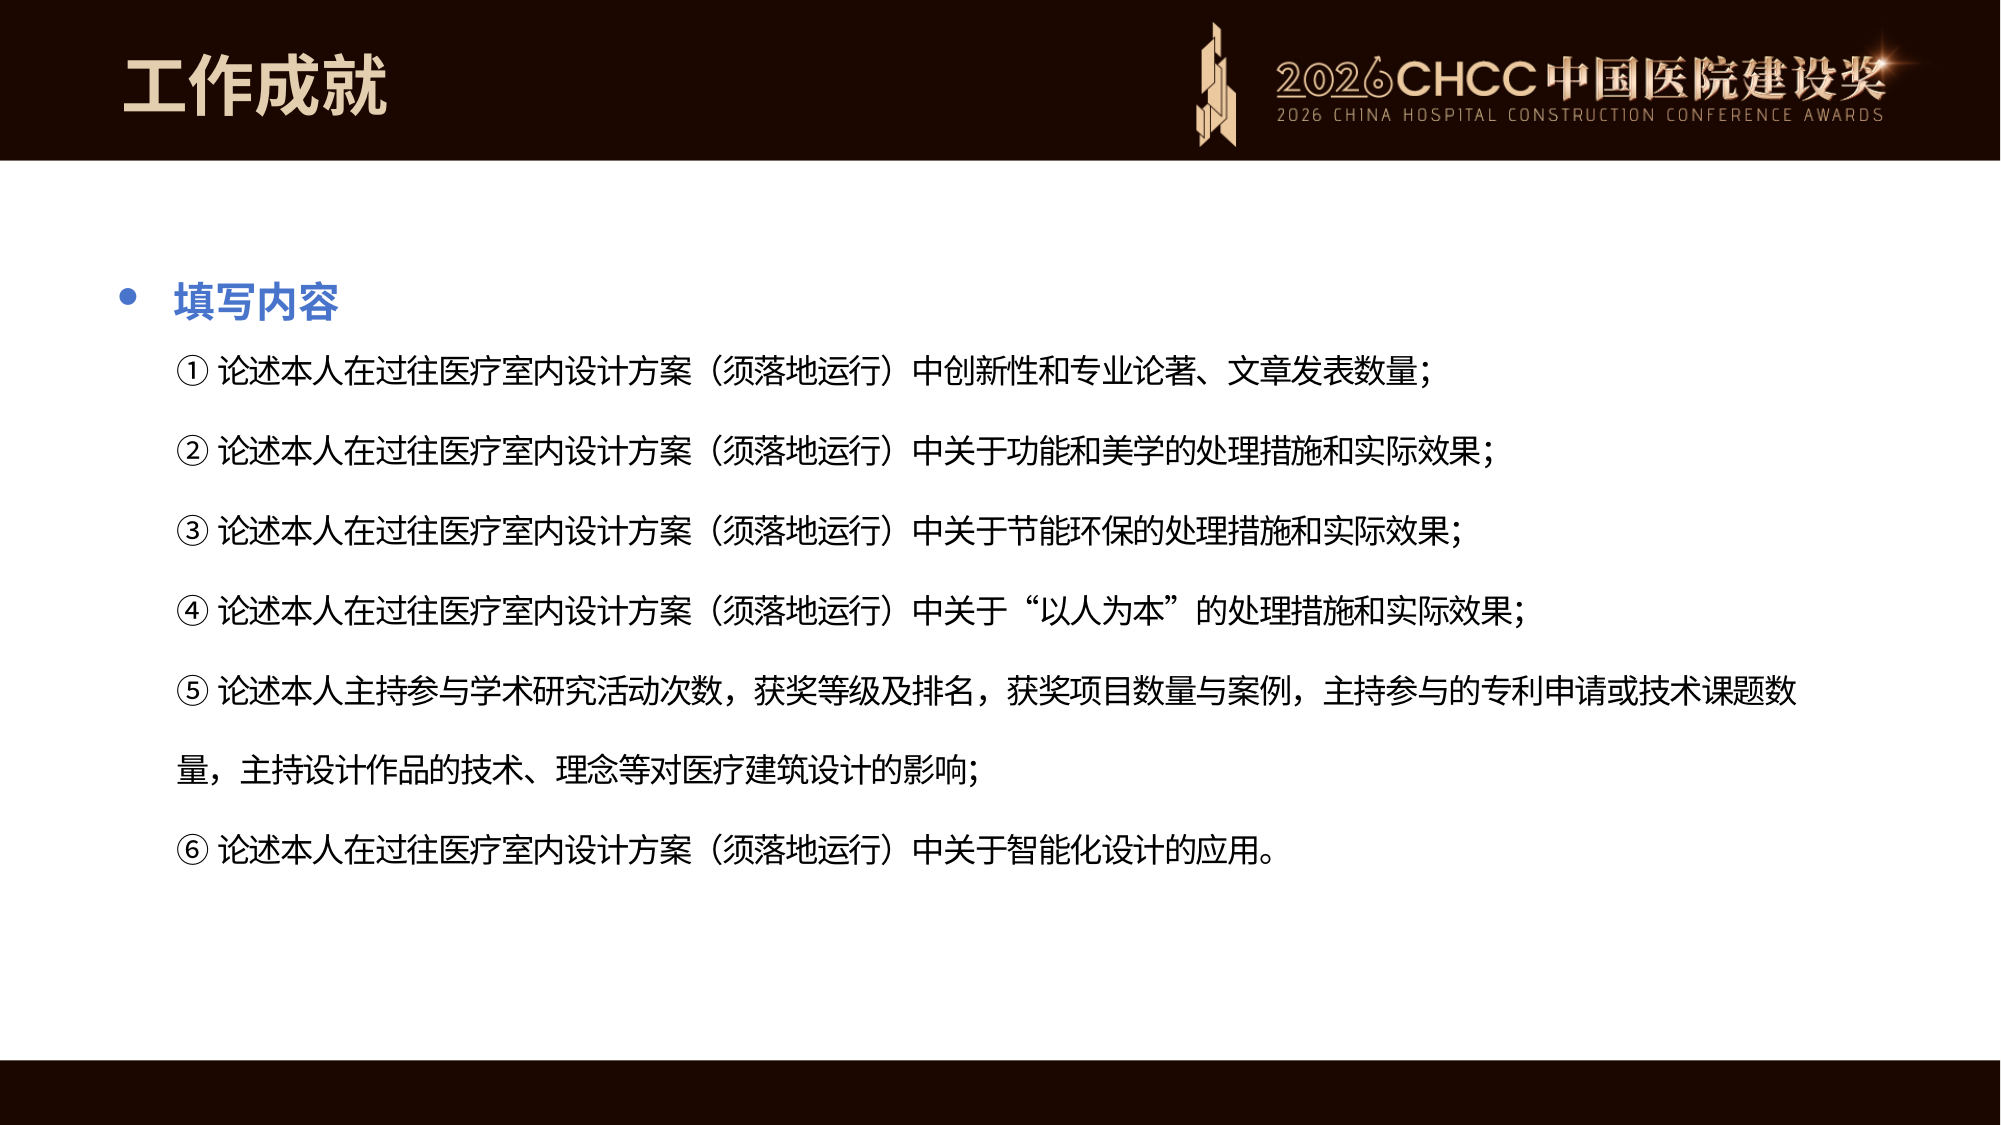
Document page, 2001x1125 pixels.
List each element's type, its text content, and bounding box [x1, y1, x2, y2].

text_box 工作成就 [106, 36, 563, 132]
picture [0, 0, 2001, 1125]
text_box ①论述本人在过往医疗室内设计方案（须落地运行）中创新性和专业论著、文章发表数量； ②论述本人在过往医疗室内设计方案（须落地运行）中关于功能和美学的处理措施和实际效果； ③论述本人在过往医疗室内设计方案（须落地运行）中关于节能环保的处理措施和实际效果； ④论述本人在过往医疗室内设计方案（须落地运行）中关于“以人为本”的处理措施和实际效果； ⑤论述本人主持参与学术研究活动次数，获奖等级及排名，获奖项目数量与案例，主持参与的专利申请或技术课题数量，主持设计作品的技术、理念等对医疗建筑设计的影响； ⑥论述本人在过往医疗室内设计方案（须落地运行）中关于智能化设计的应用。 [117, 326, 1817, 982]
text_box 填写内容 [117, 244, 934, 327]
